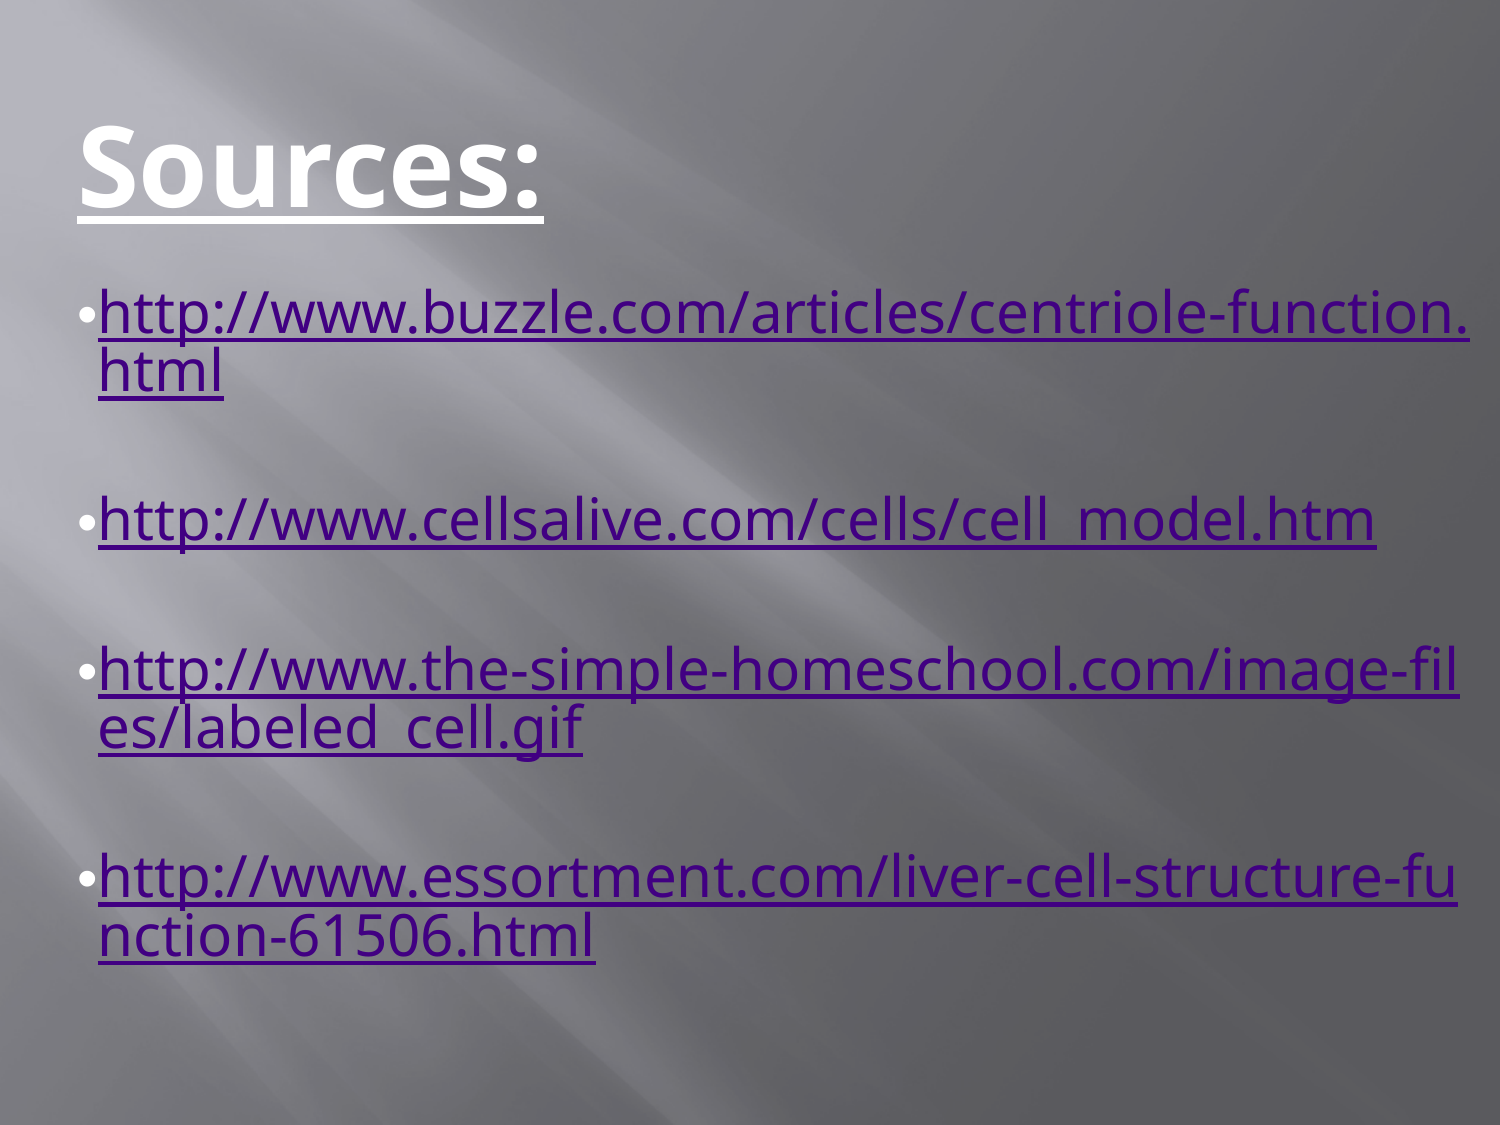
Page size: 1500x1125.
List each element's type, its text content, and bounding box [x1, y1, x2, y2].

text_box Sources: http://www.buzzle.com/articles/centriole-function.html http://www.cellsalive.com/cells/cell_model.htm http://www.the-simple-homeschool.com/image-files/labeled_cell.gif http://www.essortment.com/liver-cell-structure-function-61506.html [62, 87, 1500, 810]
